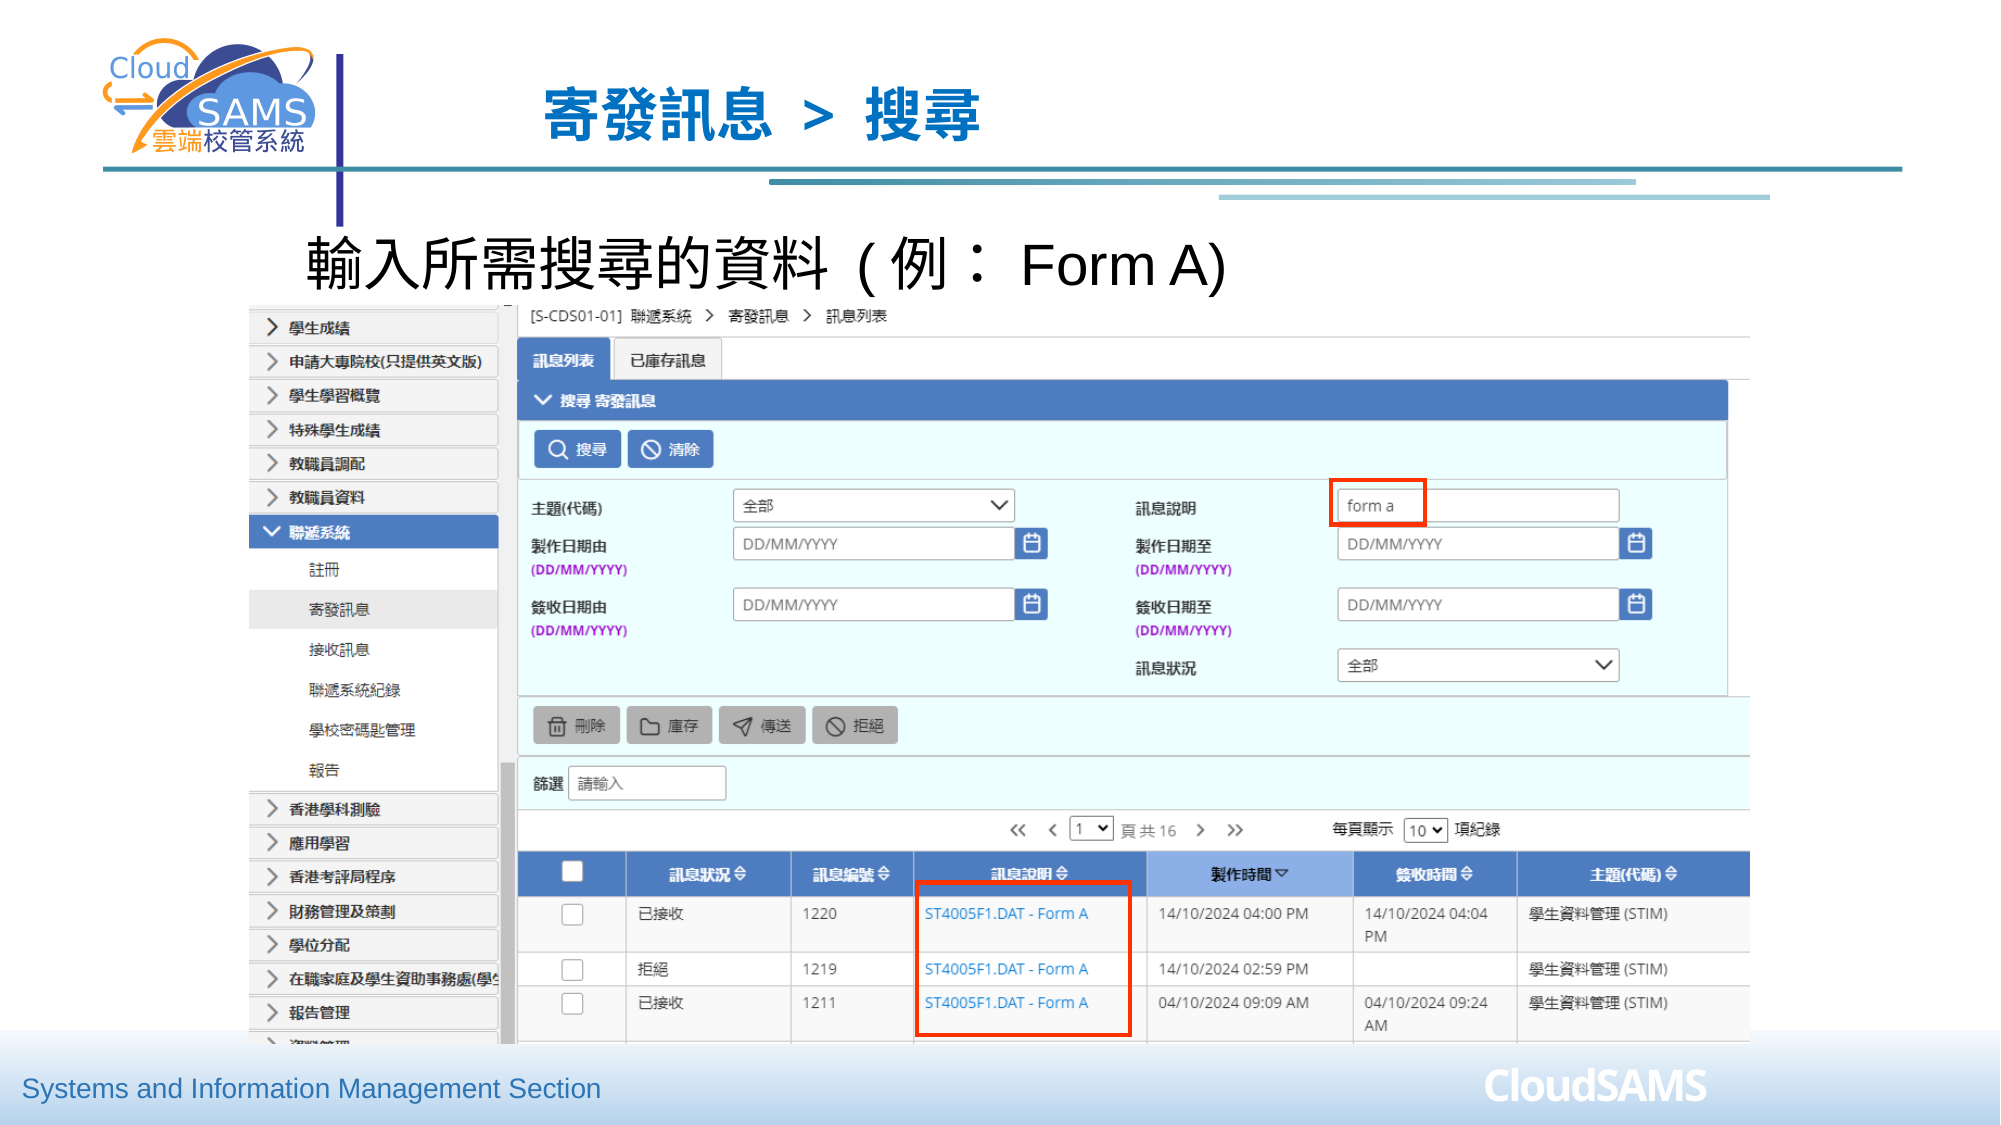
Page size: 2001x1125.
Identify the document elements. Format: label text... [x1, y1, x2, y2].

text_box 輸入所需搜尋的資料 (例：Form A) [290, 219, 1508, 304]
text_box 寄發訊息 > 搜尋 [527, 30, 1703, 156]
picture [249, 305, 1751, 1044]
picture [87, 7, 349, 175]
